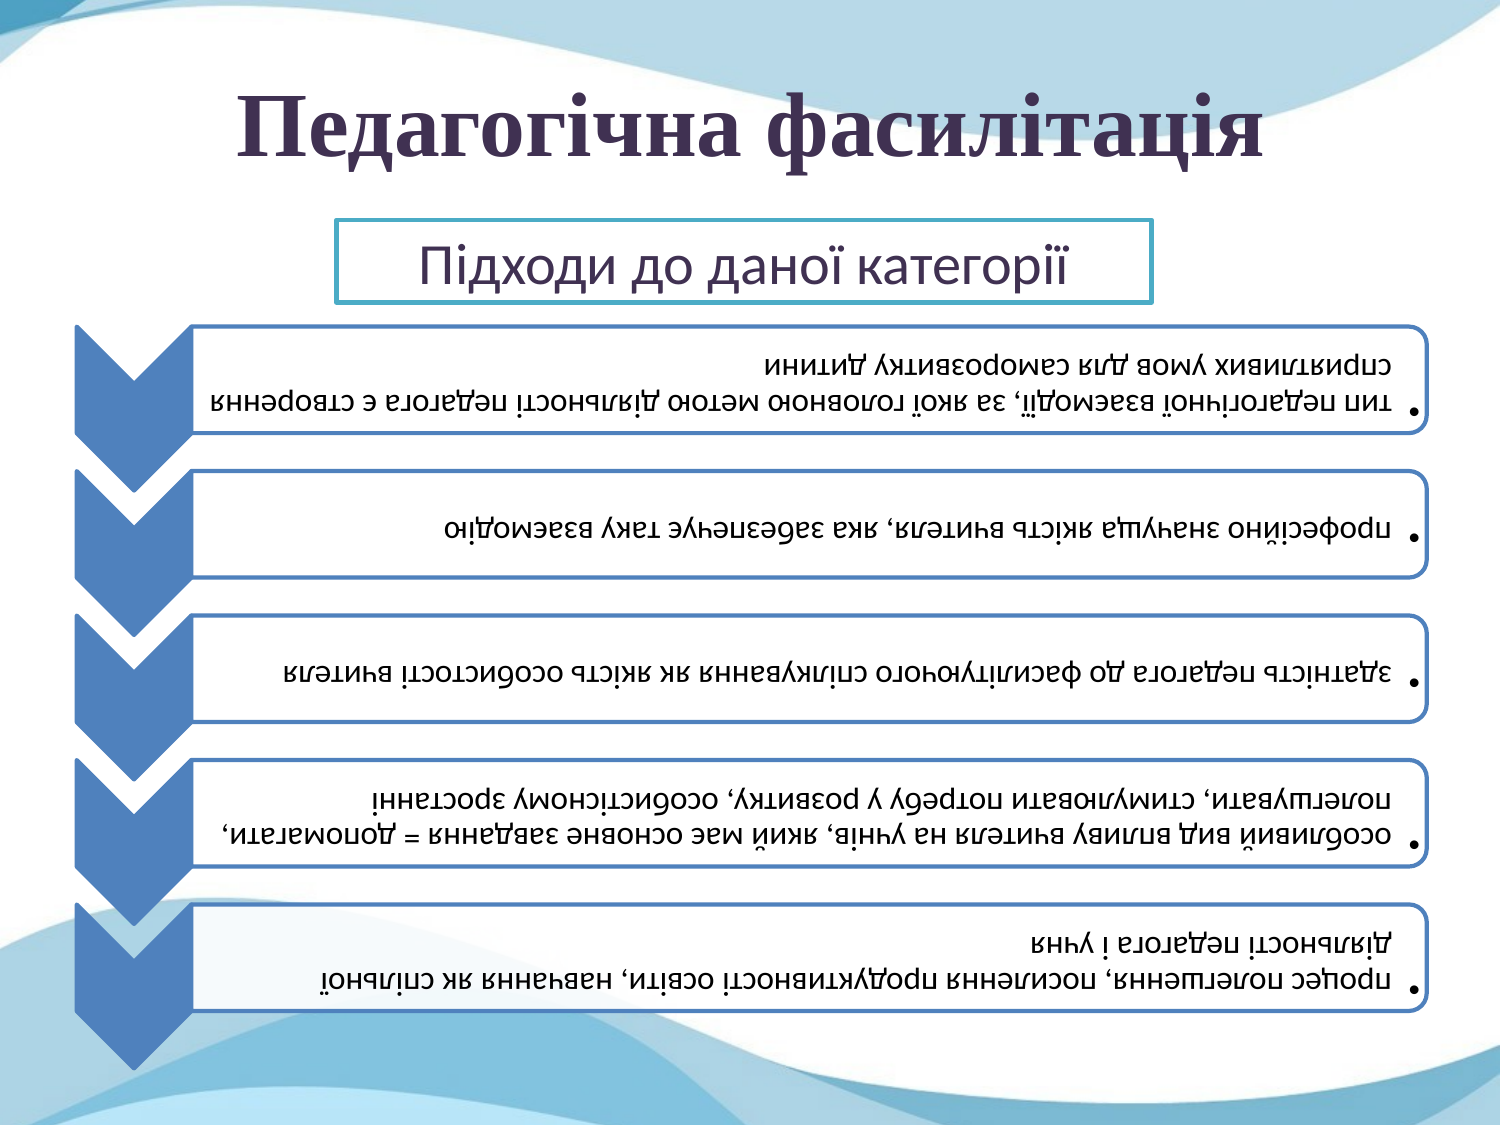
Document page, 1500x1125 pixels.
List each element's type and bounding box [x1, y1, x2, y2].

list [76, 325, 1427, 1069]
picture [0, 0, 1500, 1125]
